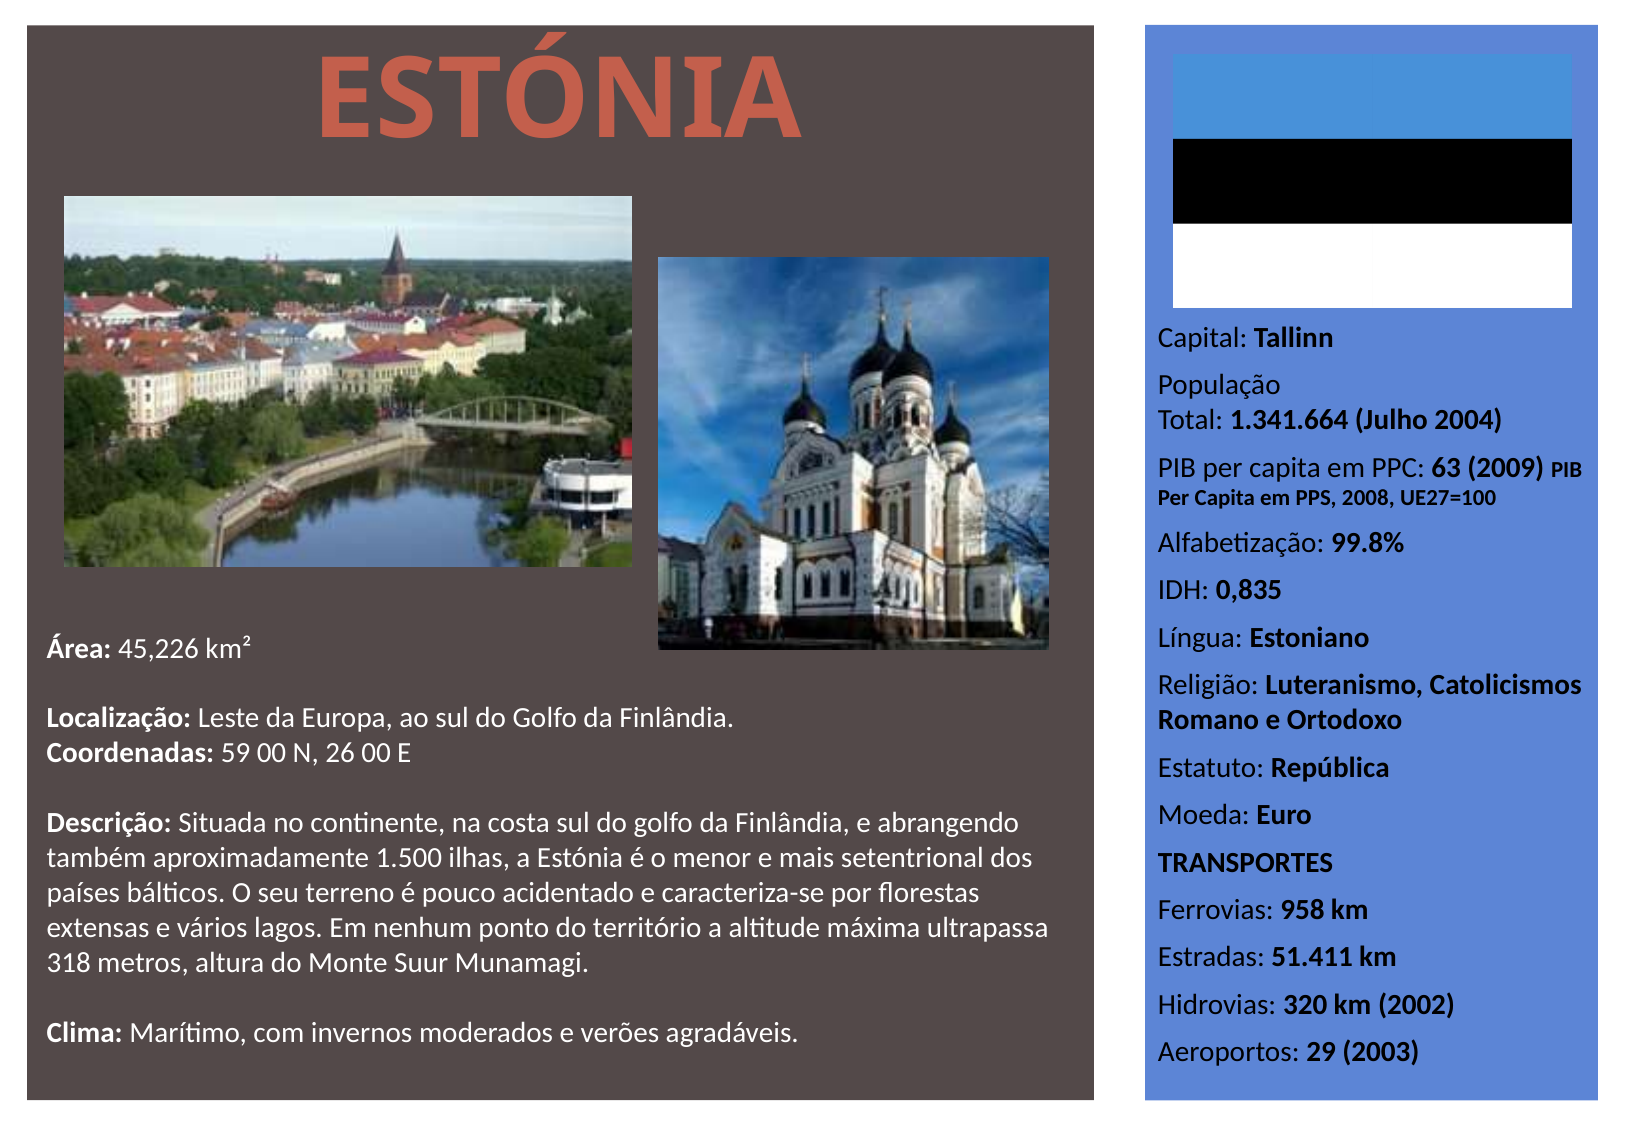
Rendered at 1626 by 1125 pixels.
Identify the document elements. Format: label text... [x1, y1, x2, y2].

picture [658, 256, 1050, 650]
picture [64, 195, 633, 568]
text_box Capital: Tallinn População Total: 1.341.664 (Julho 2004) PIB per capita em PPC: 63 (2009) PIB Per Capita em PPS, 2008, UE27=100 Alfabetização: 99.8% IDH: 0,835 Língua: Estoniano Religião: Luteranismo, Catolicismos Romano e Ortodoxo Estatuto: República Moeda: Euro TRANSPORTES Ferrovias: 958 km Estradas: 51.411 km Hidrovias: 320 km (2002) Aeroportos: 29 (2003) [1143, 310, 1604, 1076]
text_box estónia [297, 17, 818, 168]
picture [1173, 54, 1573, 308]
text_box Área: 45,226 km² Localização: Leste da Europa, ao sul do Golfo da Finlândia. Coordenadas: 59 00 N, 26 00 E Descrição: Situada no continente, na costa sul do golfo da Finlândia, e abrangendo também aproximadamente 1.500 ilhas, a Estónia é o menor e mais setentrional dos países bálticos. O seu terreno é pouco acidentado e caracteriza-se por florestas extensas e vários lagos. Em nenhum ponto do território a altitude máxima ultrapassa 318 metros, altura do Monte Suur Munamagi. Clima: Marítimo, com invernos moderados e verões agradáveis. [31, 621, 1094, 1056]
